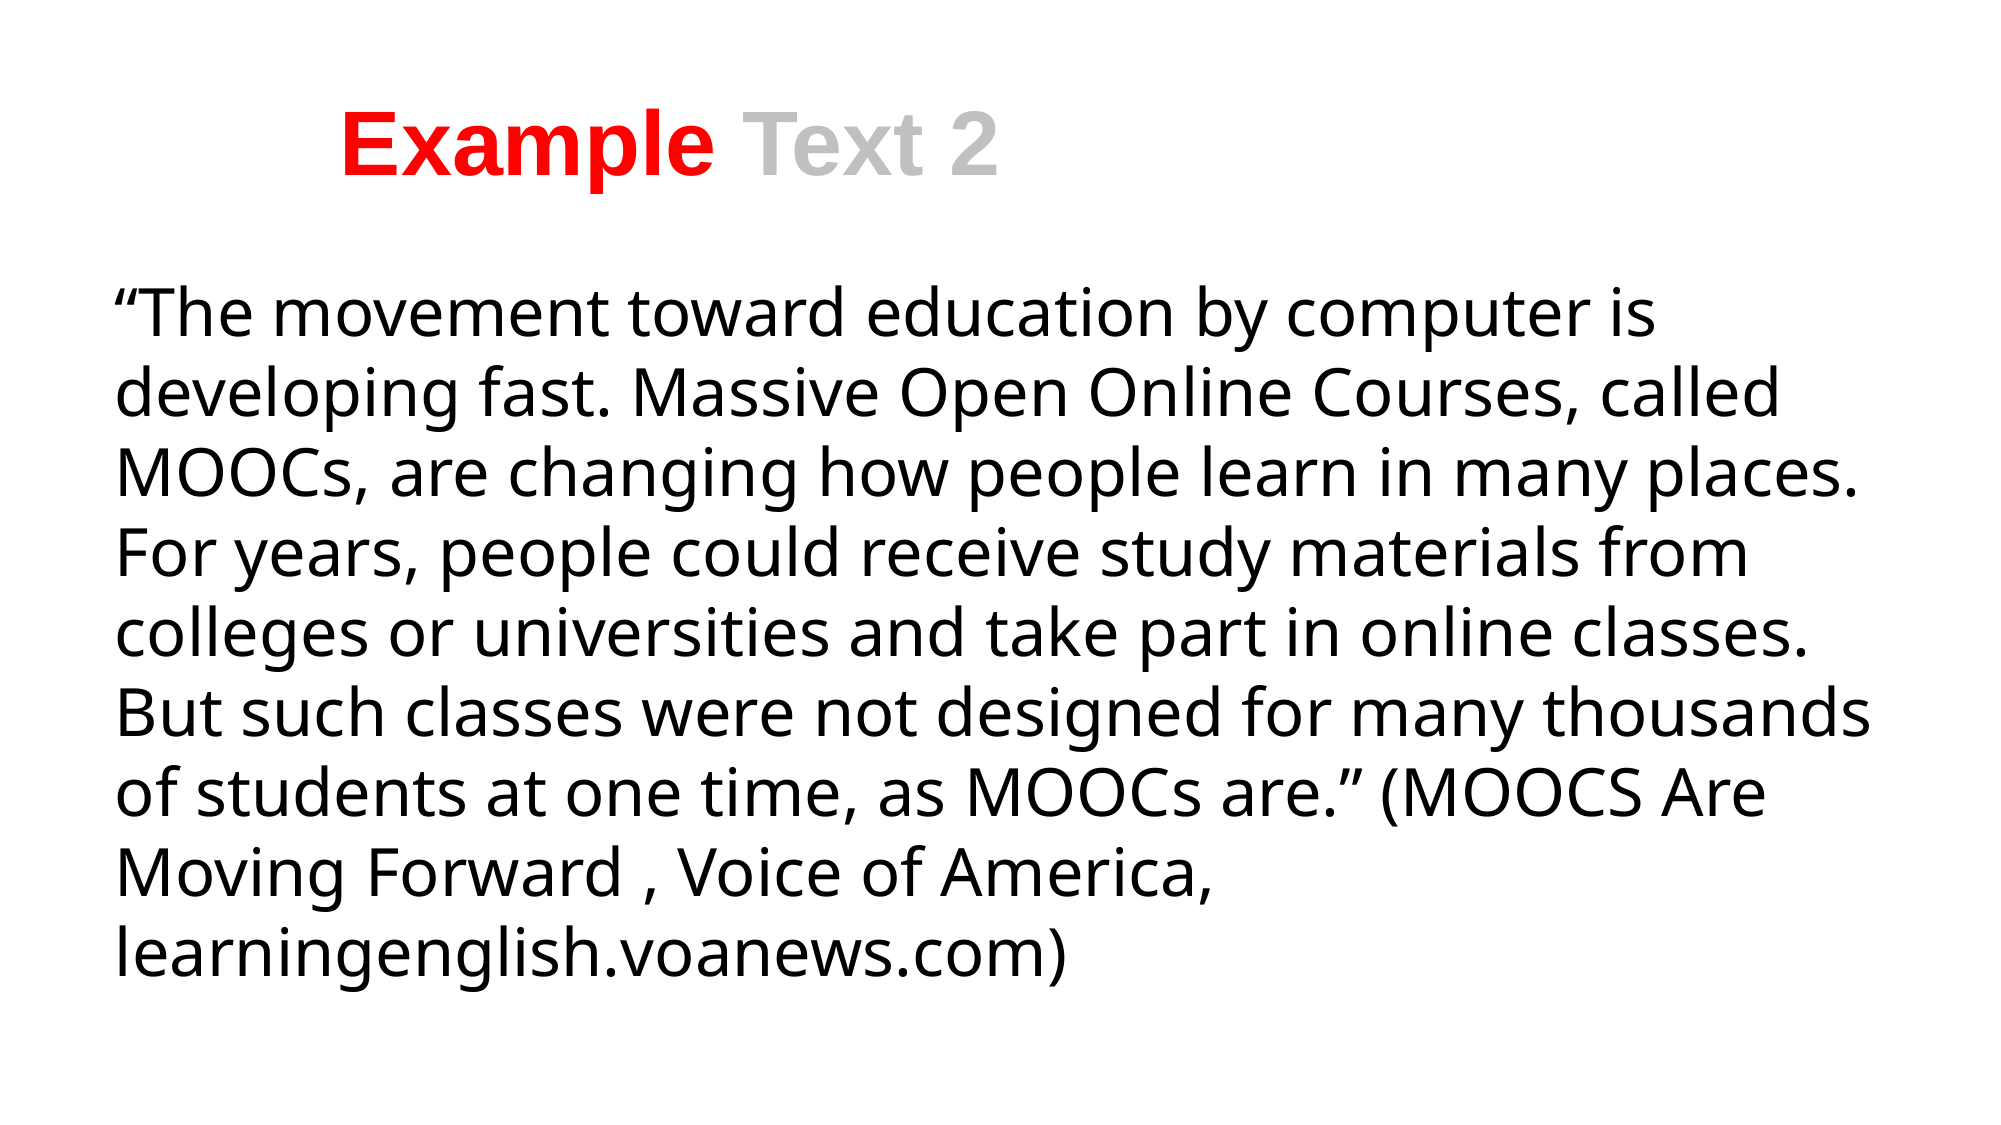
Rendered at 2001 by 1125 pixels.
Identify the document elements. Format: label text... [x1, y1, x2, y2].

title Example Text 2 [324, 45, 1675, 233]
list “The movement toward education by computer is developing fast. Massive Open Online Courses, called MOOCs, are changing how people learn in many places. For years, people could receive study materials from colleges or universities and take part in online classes. But such classes were not designed for many thousands of students at one time, as MOOCs are.” (MOOCS Are Moving Forward , Voice of America, learningenglish.voanews.com) [99, 262, 1900, 1005]
